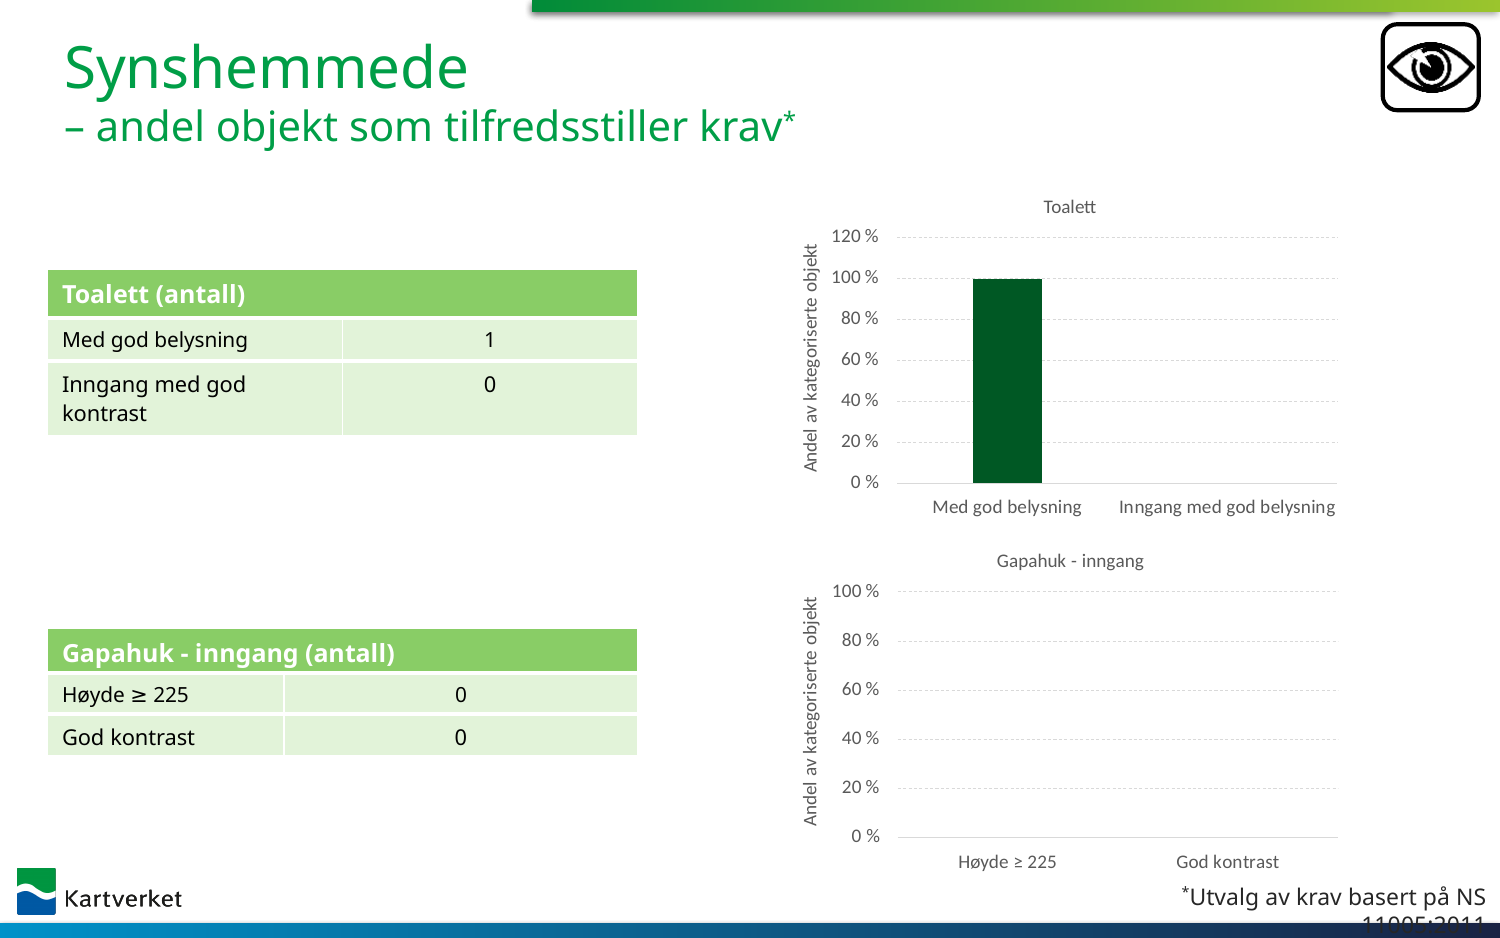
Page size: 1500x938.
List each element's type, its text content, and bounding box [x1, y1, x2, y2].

picture [791, 541, 1349, 880]
text_box Synshemmede – andel objekt som tilfredsstiller krav* [49, 24, 1431, 158]
table_cell God kontrast [48, 716, 283, 755]
table_cell Inngang med god kontrast [48, 363, 342, 435]
table_cell 0 [285, 675, 637, 712]
table_cell Med god belysning [48, 320, 342, 359]
picture [791, 187, 1348, 526]
text_box *Utvalg av krav basert på NS 11005:2011 [1068, 873, 1500, 938]
table_header Toalett (antall) [48, 270, 637, 316]
table_cell 1 [343, 320, 637, 359]
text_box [1382, 24, 1480, 111]
table_header Gapahuk - inngang (antall) [48, 629, 637, 671]
table_cell 0 [343, 363, 637, 435]
table_cell 0 [285, 716, 637, 755]
table_cell Høyde ≥ 225 [48, 675, 283, 712]
